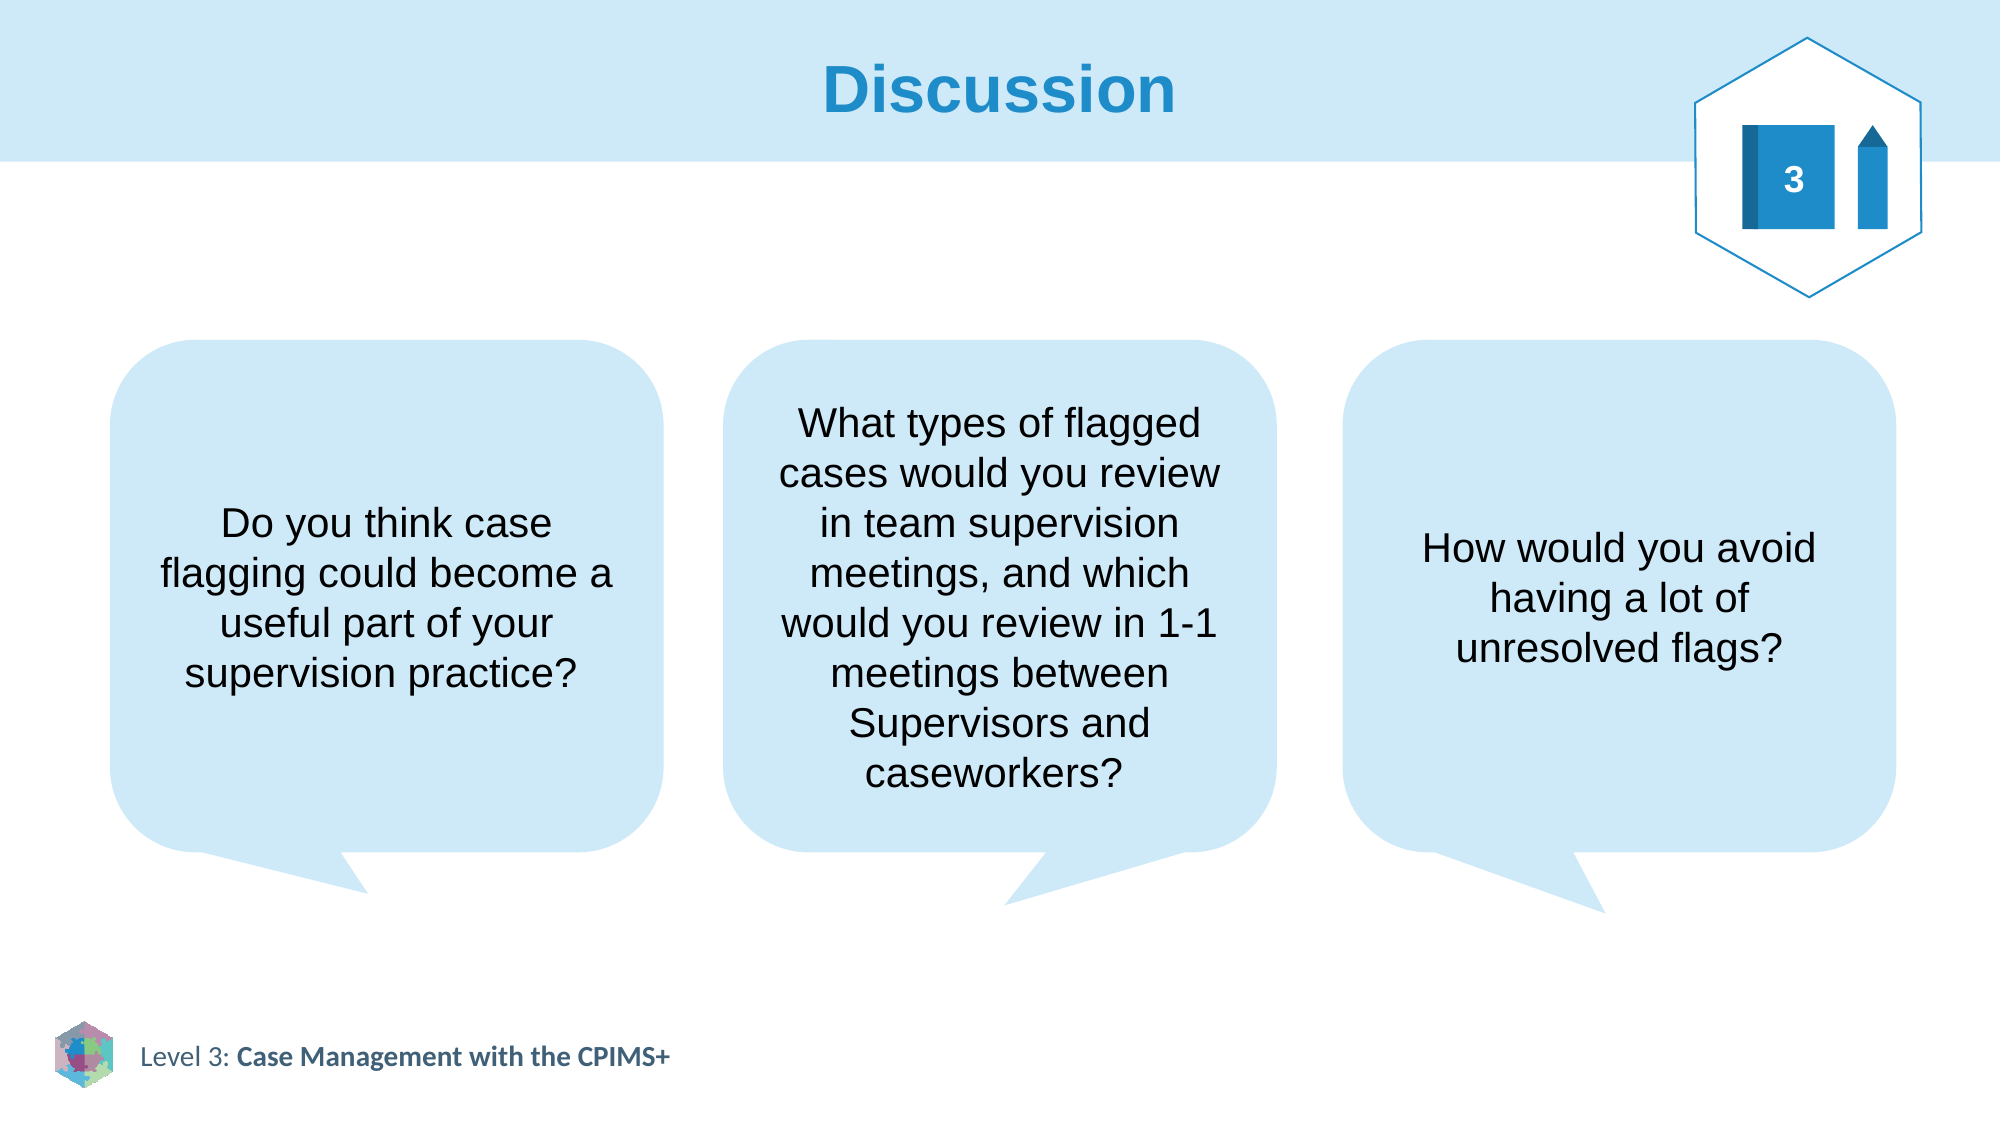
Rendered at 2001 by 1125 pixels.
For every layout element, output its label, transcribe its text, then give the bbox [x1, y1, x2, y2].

text_box Do you think case flagging could become a useful part of your supervision practice? [108, 338, 665, 896]
title Discussion [137, 19, 1863, 163]
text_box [1677, 55, 1939, 280]
picture [55, 1021, 113, 1088]
text_box How would you avoid having a lot of unresolved flags? [1341, 338, 1898, 916]
text_box What types of flagged cases would you review in team supervision meetings, and which would you review in 1-1 meetings between Supervisors and caseworkers? [721, 338, 1278, 908]
